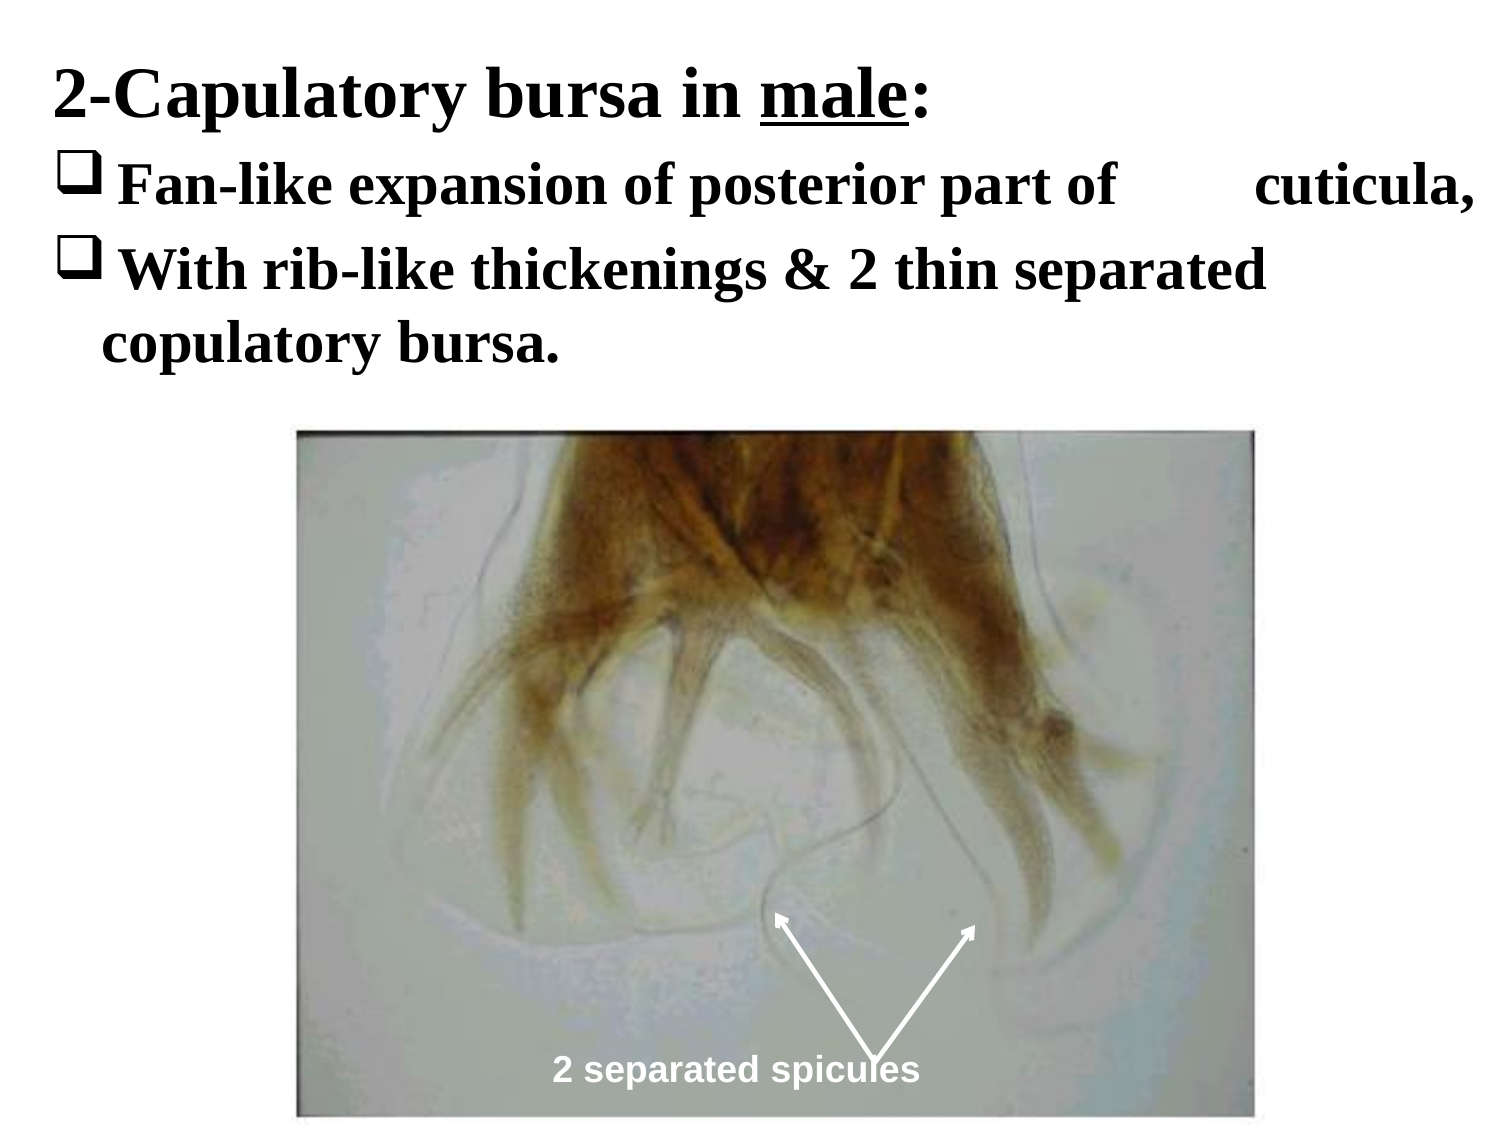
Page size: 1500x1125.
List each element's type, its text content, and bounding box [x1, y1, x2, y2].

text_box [749, 937, 901, 1038]
picture [290, 424, 1266, 1125]
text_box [902, 943, 994, 1044]
list 2-Capulatory bursa in male: Fan-like expansion of posterior part of cuticula, With rib-like thickenings & 2 thin separated copulatory bursa. [37, 37, 1500, 513]
